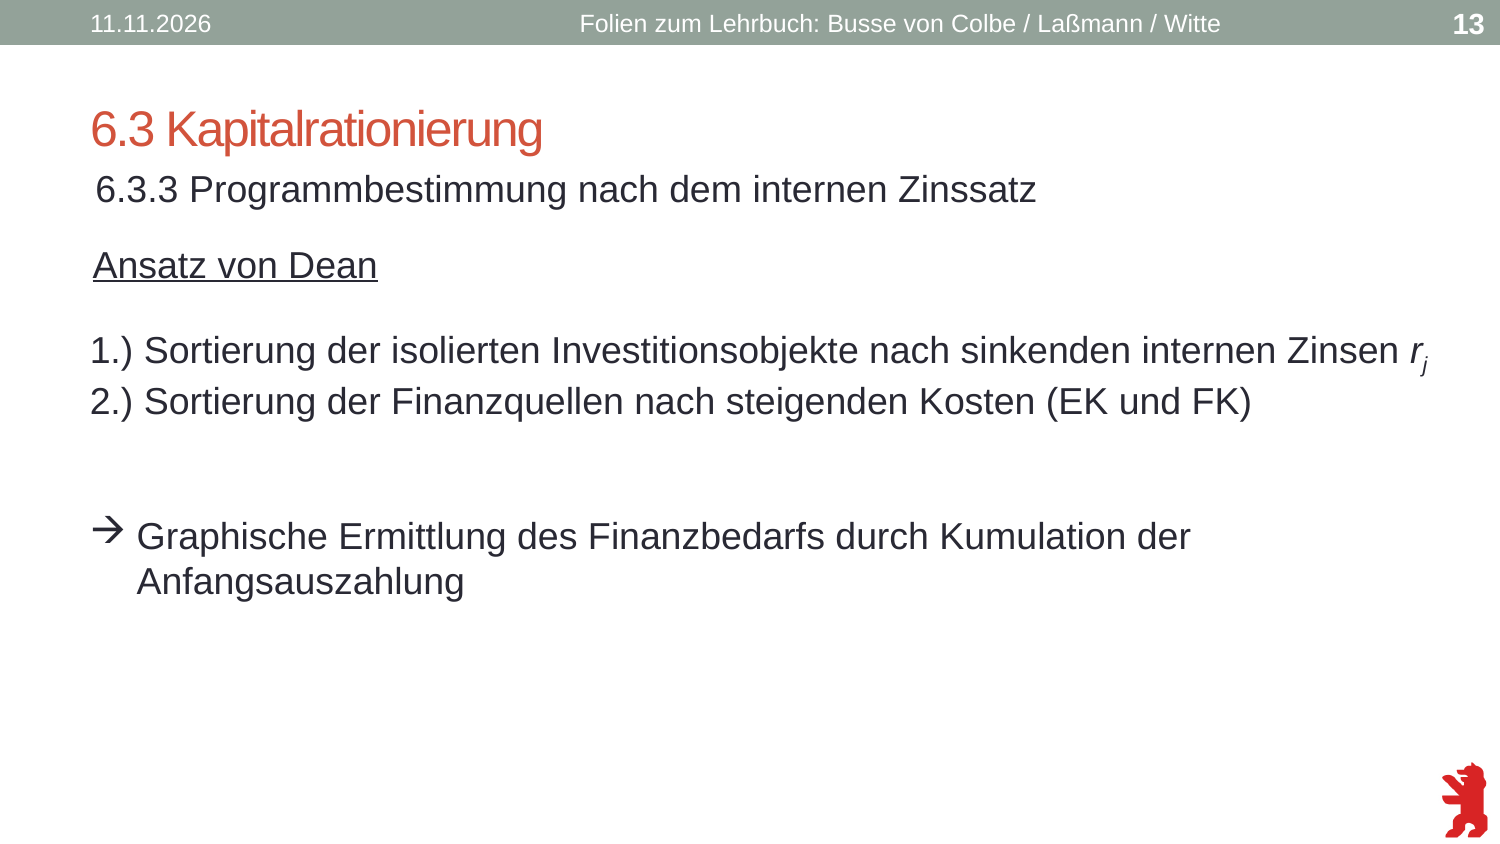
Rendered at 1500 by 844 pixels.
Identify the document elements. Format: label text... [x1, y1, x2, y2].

footer Folien zum Lehrbuch: Busse von Colbe / Laßmann / Witte [562, 2, 1238, 43]
picture [1434, 760, 1500, 844]
title 6.3 Kapitalrationierung [75, 65, 1425, 188]
text_box 1.) Sortierung der isolierten Investitionsobjekte nach sinkenden internen Zinsen rj 2.) Sortierung der Finanzquellen nach steigenden Kosten (EK und FK) Graphische Ermittlung des Finanzbedarfs durch Kumulation der Anfangsauszahlung [74, 318, 1459, 700]
slide_number 13 [1325, 2, 1500, 43]
text_box Ansatz von Dean [77, 233, 393, 294]
text_box 6.3.3 Programmbestimmung nach dem internen Zinssatz [80, 157, 1053, 217]
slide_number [75, 2, 550, 43]
